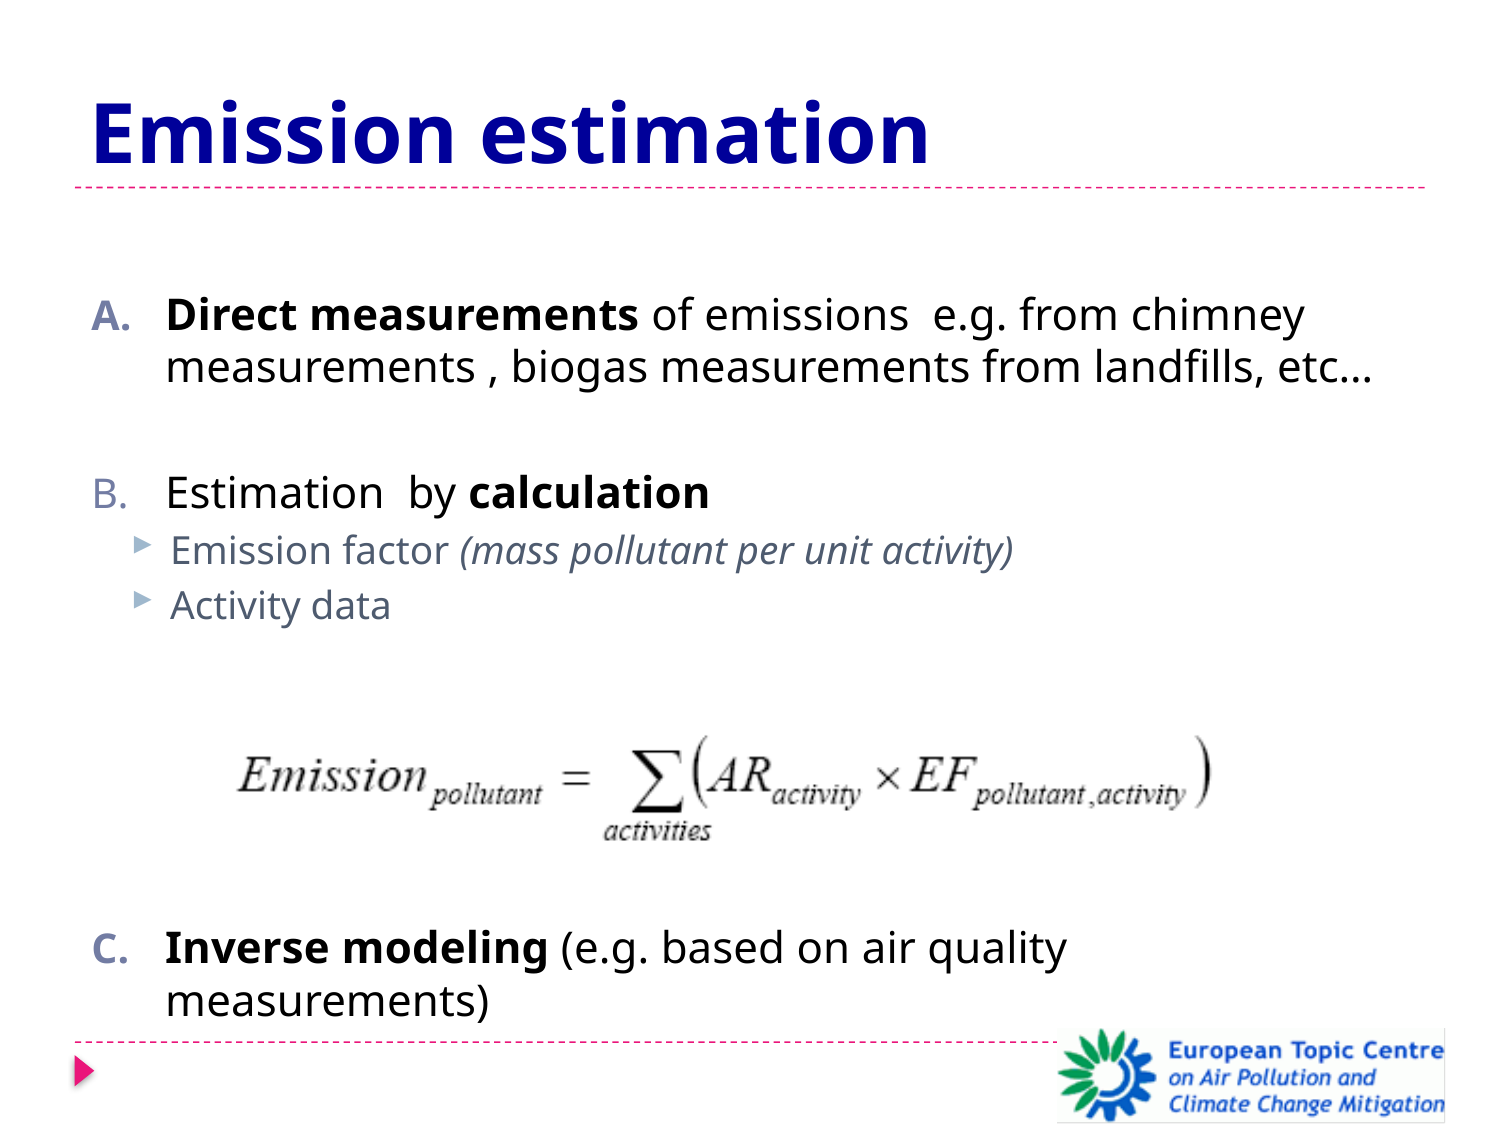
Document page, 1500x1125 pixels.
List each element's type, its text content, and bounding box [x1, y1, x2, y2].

title Emission estimation [75, 37, 1425, 188]
picture [1057, 1028, 1447, 1125]
list Direct measurements of emissions e.g. from chimney measurements , biogas measurements from landfills, etc… Estimation by calculation Emission factor (mass pollutant per unit activity) Activity data Inverse modeling (e.g. based on air quality measurements) [76, 278, 1412, 1035]
picture [170, 703, 1276, 873]
